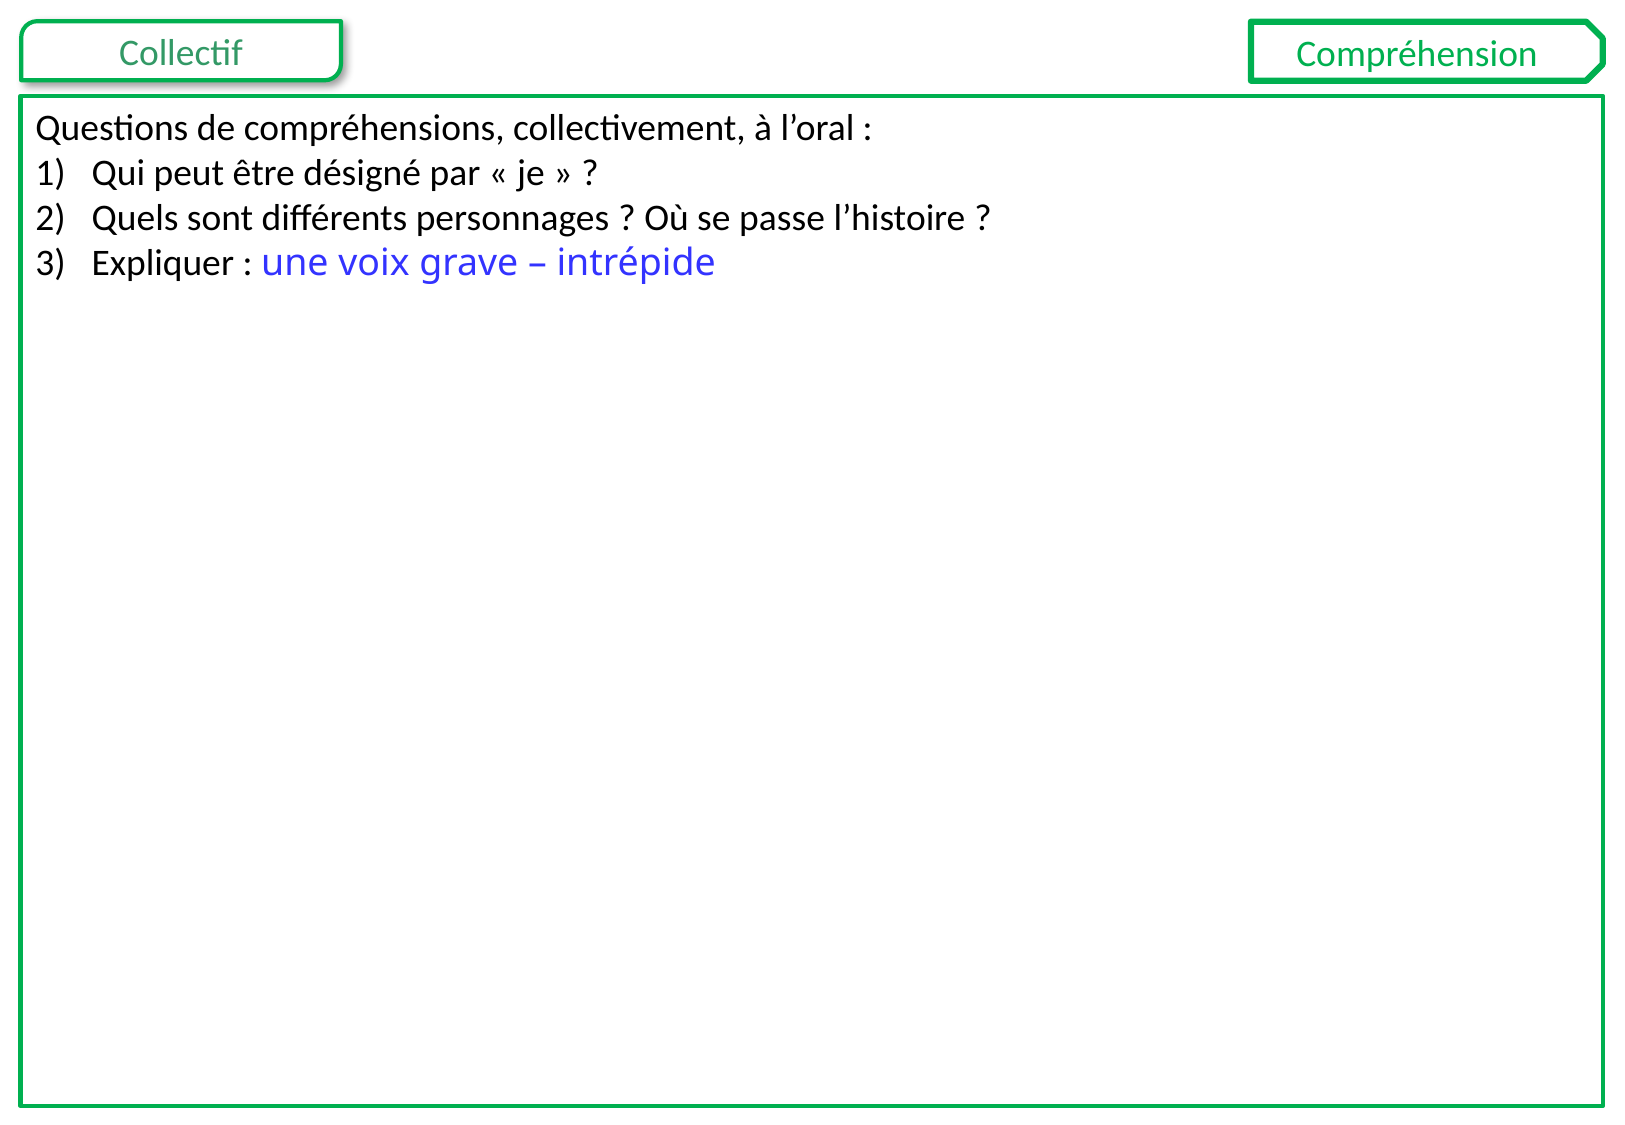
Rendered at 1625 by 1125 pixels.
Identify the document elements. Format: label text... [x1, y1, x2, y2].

list Compréhension [1250, 21, 1584, 81]
list Questions de compréhensions, collectivement, à l’oral : Qui peut être désigné par « je » ? Quels sont différents personnages ? Où se passe l’histoire ? Expliquer : une voix grave – intrépide [18, 94, 1605, 1108]
